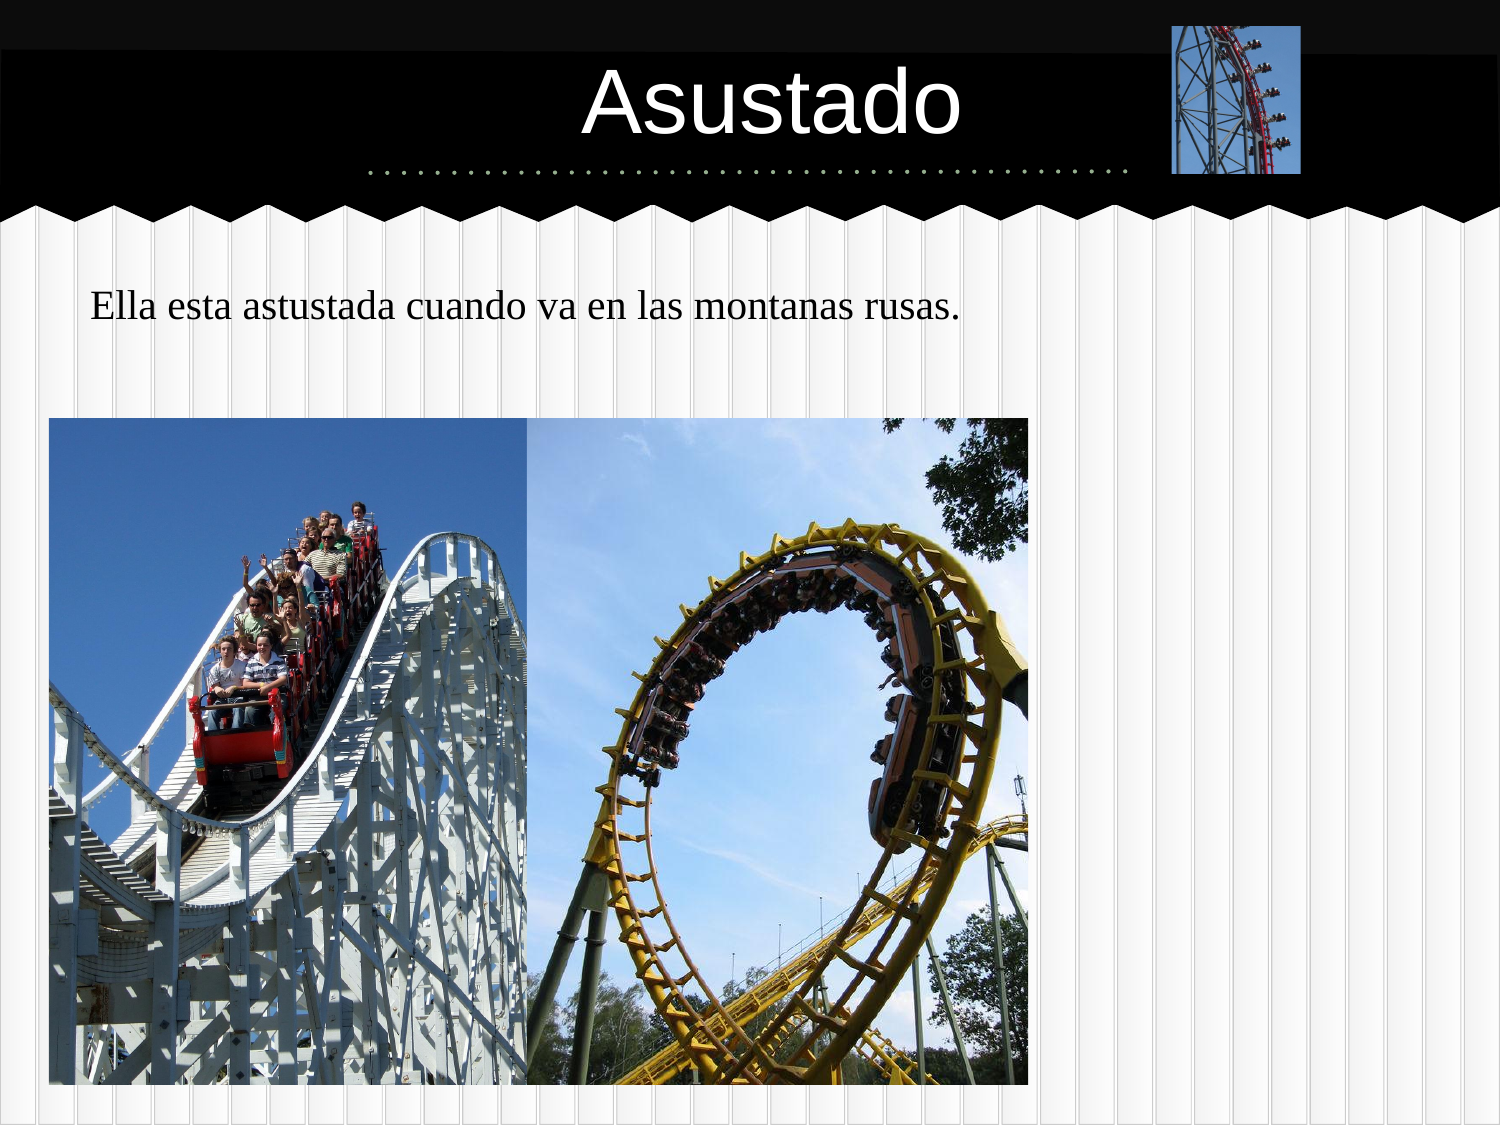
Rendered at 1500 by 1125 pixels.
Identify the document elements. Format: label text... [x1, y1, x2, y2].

text_box [526, 418, 1029, 1085]
text_box [1171, 26, 1301, 174]
list Ella esta astustada cuando va en las montanas rusas. [75, 262, 1425, 1057]
title Asustado [75, 2, 1425, 191]
text_box [48, 418, 526, 1085]
